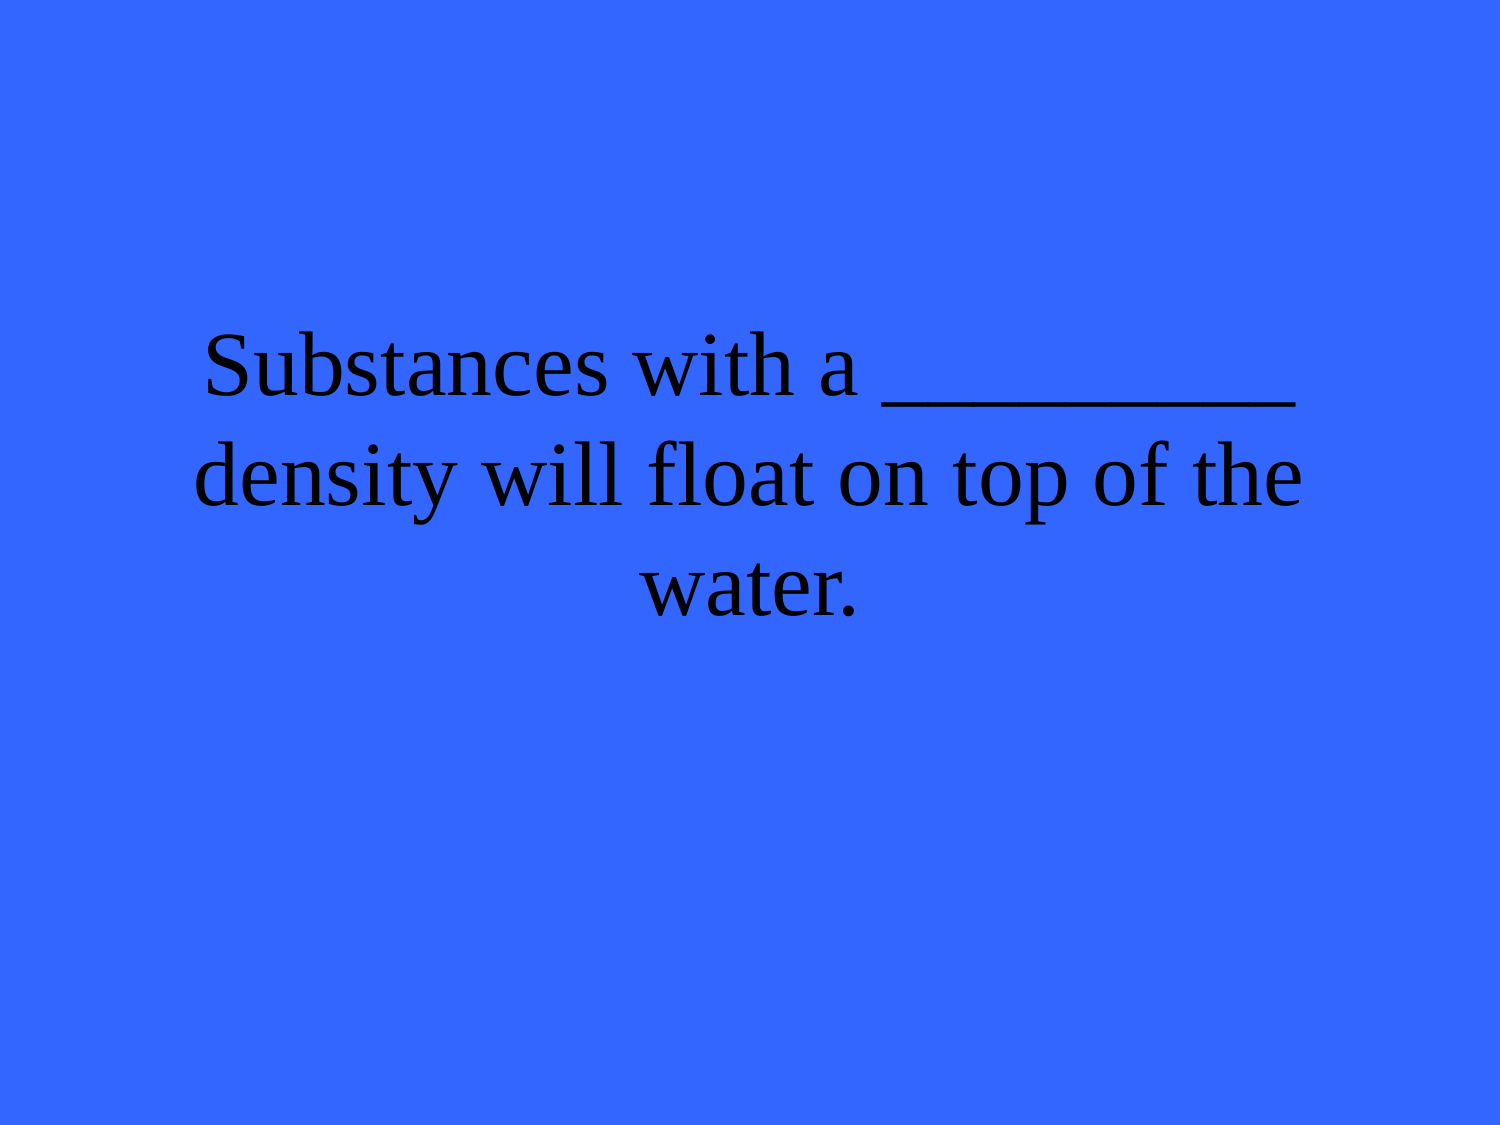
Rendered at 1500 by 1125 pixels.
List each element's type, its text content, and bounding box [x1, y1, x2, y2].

title Substances with a _________ density will float on top of the water. [112, 374, 1388, 563]
